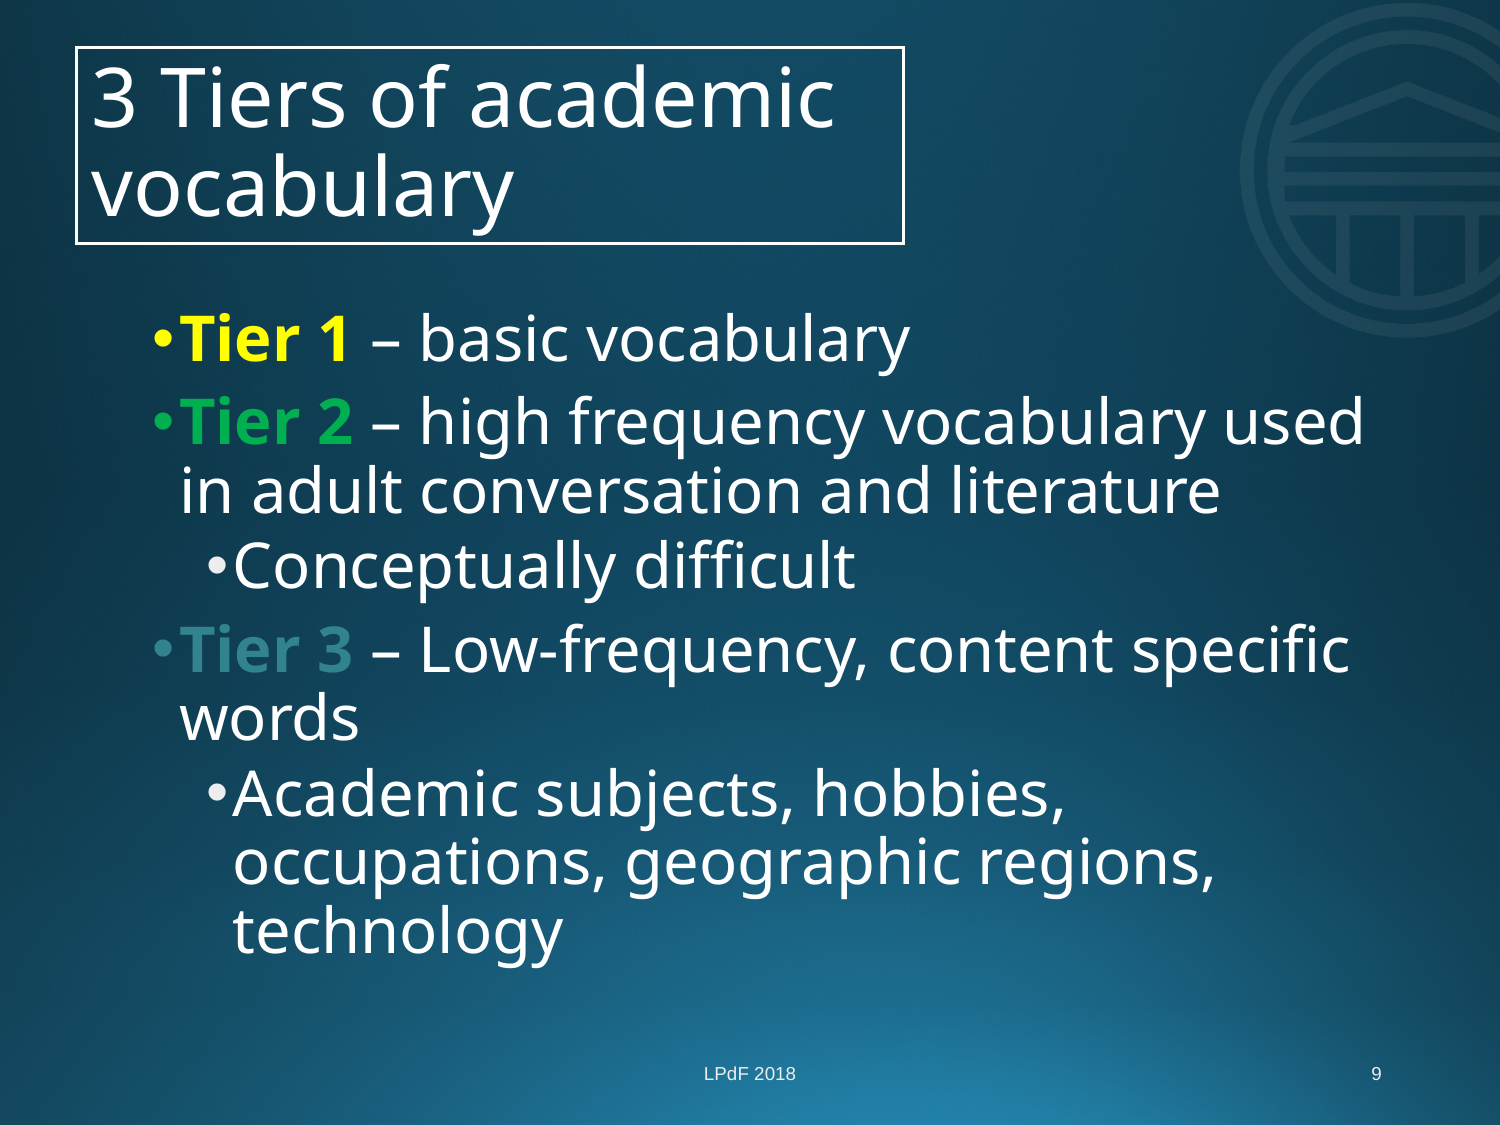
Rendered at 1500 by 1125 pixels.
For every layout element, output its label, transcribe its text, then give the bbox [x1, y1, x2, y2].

title 3 Tiers of academic vocabulary [75, 46, 905, 245]
slide_number 9 [1059, 1042, 1397, 1103]
list Tier 1 – basic vocabulary Tier 2 – high frequency vocabulary used in adult conversation and literature Conceptually difficult Tier 3 – Low-frequency, content specific words Academic subjects, hobbies, occupations, geographic regions, technology [137, 299, 1397, 1014]
picture [0, 0, 1500, 1125]
footer LPdF 2018 [496, 1042, 1004, 1103]
